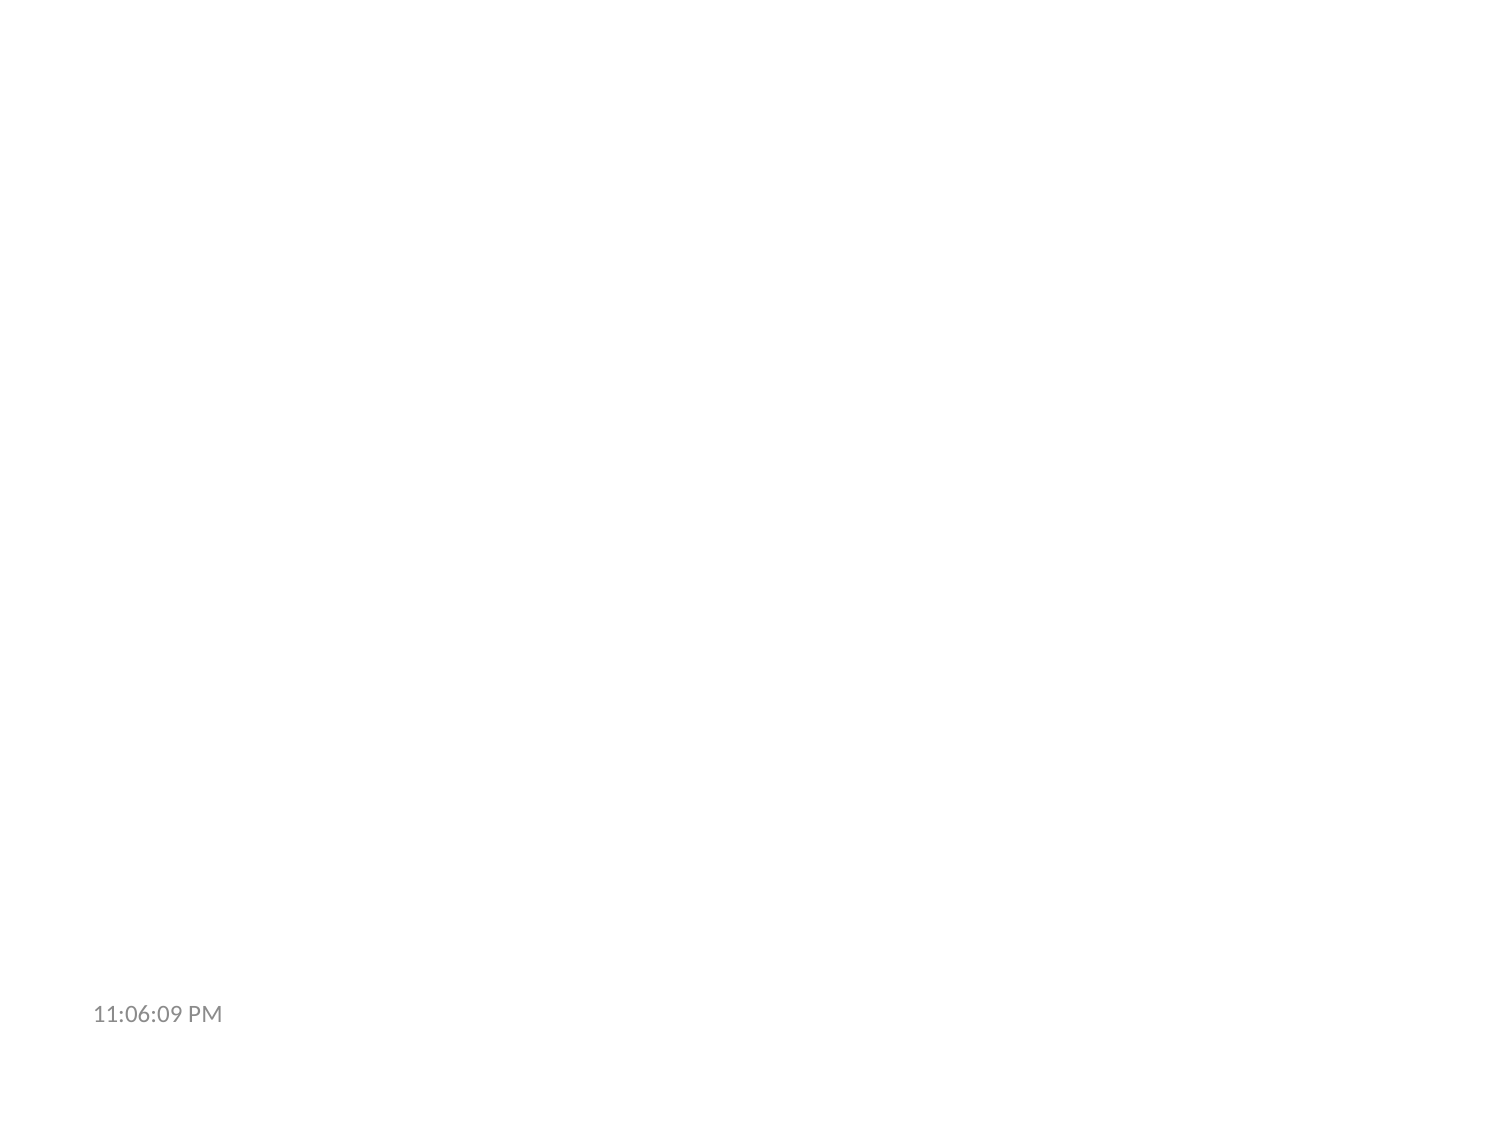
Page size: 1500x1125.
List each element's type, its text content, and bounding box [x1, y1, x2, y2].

text_box 3:35:09 PM [77, 982, 428, 1043]
